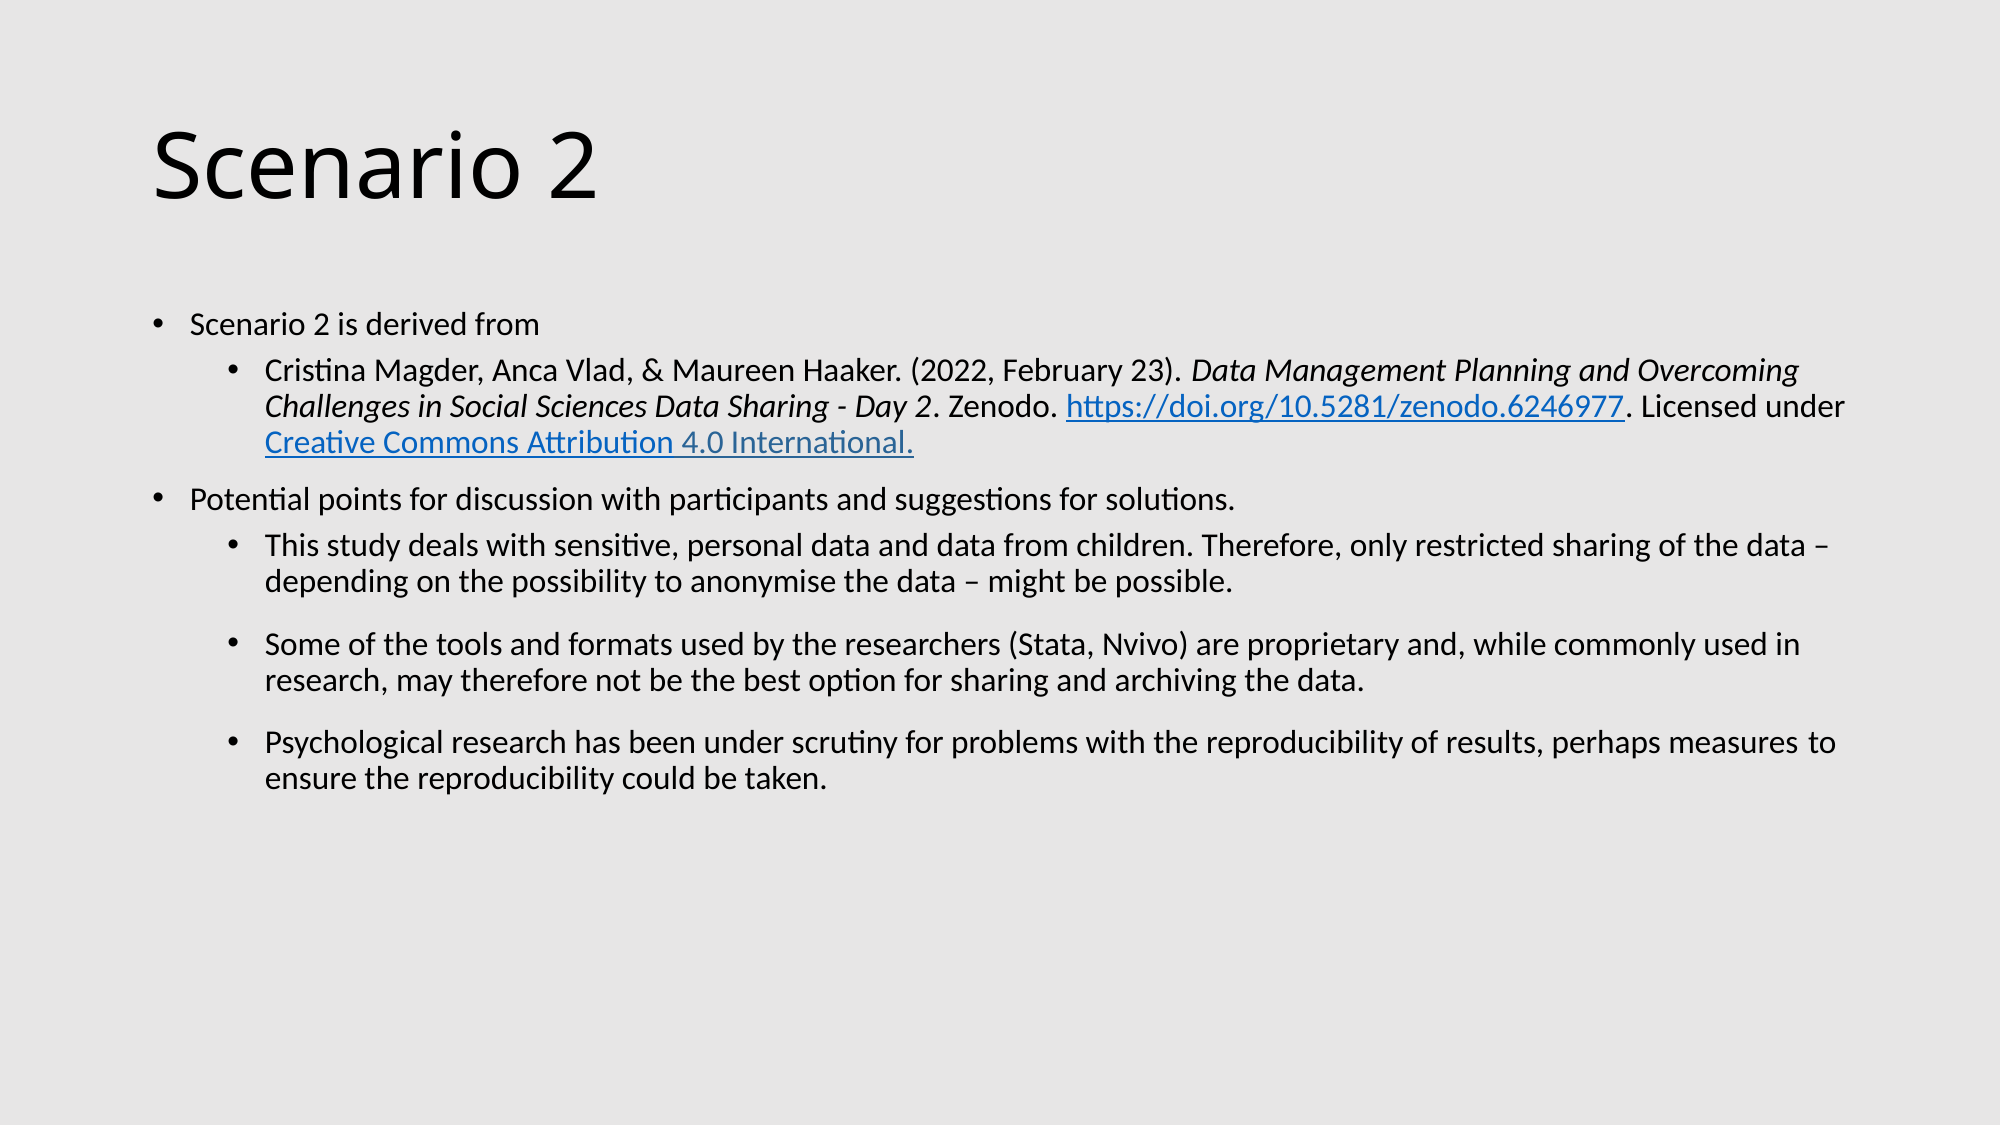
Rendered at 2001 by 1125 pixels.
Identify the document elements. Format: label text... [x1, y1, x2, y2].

title Scenario 2 [137, 59, 1863, 278]
list Scenario 2 is derived from Cristina Magder, Anca Vlad, & Maureen Haaker. (2022, February 23). Data Management Planning and Overcoming Challenges in Social Sciences Data Sharing - Day 2. Zenodo. https://doi.org/10.5281/zenodo.6246977. Licensed under Creative Commons Attribution 4.0 International. Potential points for discussion with participants and suggestions for solutions. This study deals with sensitive, personal data and data from children. Therefore, only restricted sharing of the data – depending on the possibility to anonymise the data – might be possible. Some of the tools and formats used by the researchers (Stata, Nvivo) are proprietary and, while commonly used in research, may therefore not be the best option for sharing and archiving the data. Psychological research has been under scrutiny for problems with the reproducibility of results, perhaps measures to ensure the reproducibility could be taken. [137, 299, 1863, 1014]
